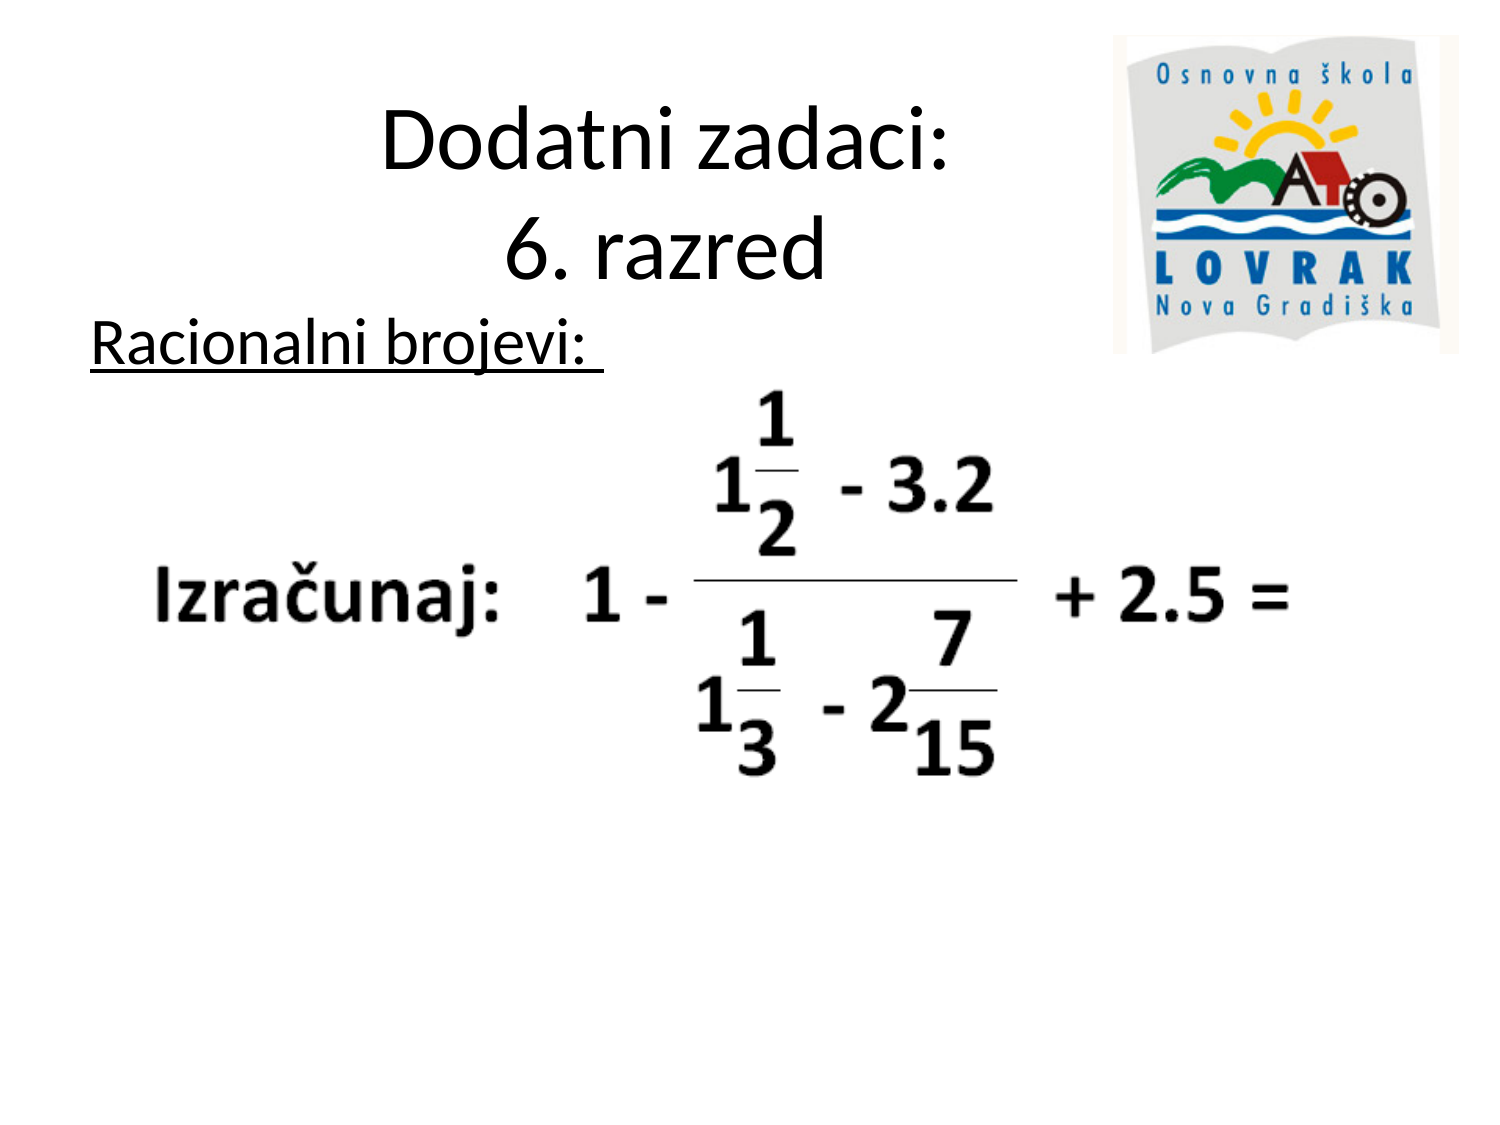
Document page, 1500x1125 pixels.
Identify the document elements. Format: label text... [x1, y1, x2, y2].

title Dodatni zadaci: 6. razred Racionalni brojevi: [75, 45, 1425, 411]
picture [1113, 34, 1459, 355]
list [105, 386, 1325, 819]
